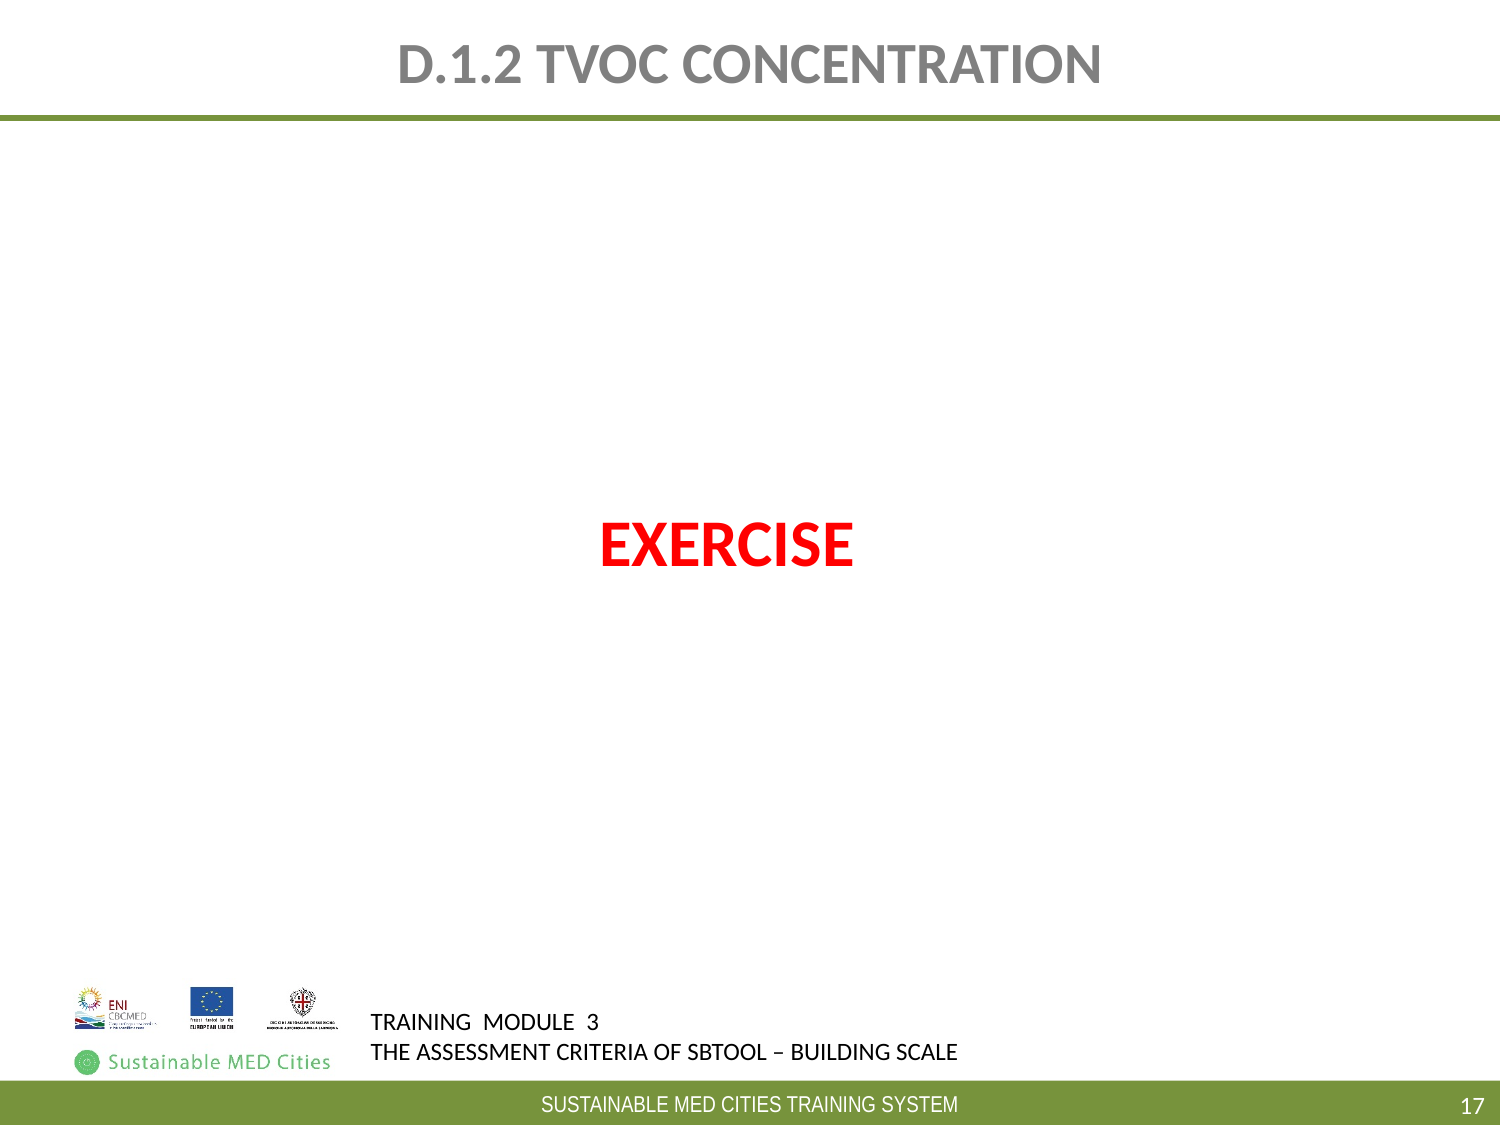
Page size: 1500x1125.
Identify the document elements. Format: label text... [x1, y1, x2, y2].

slide_number 17 [1399, 1074, 1500, 1125]
text_box EXERCISE [43, 262, 1425, 944]
picture [62, 978, 356, 1080]
title D.1.2 TVOC CONCENTRATION [0, 0, 1500, 121]
